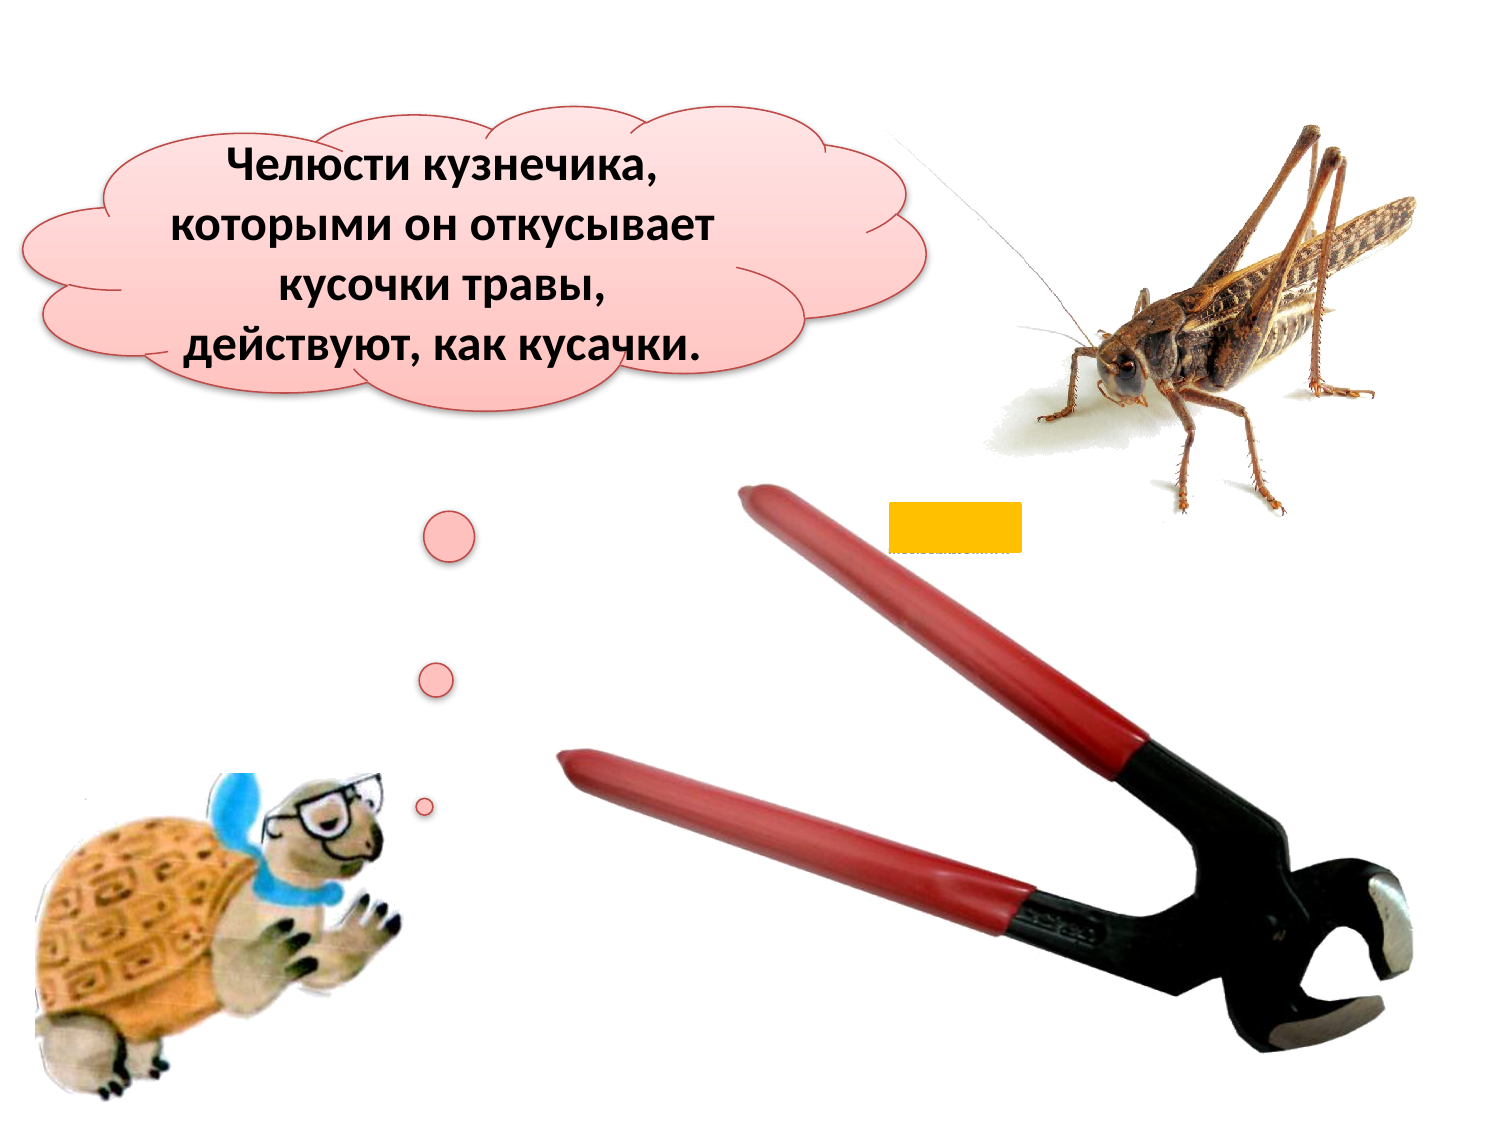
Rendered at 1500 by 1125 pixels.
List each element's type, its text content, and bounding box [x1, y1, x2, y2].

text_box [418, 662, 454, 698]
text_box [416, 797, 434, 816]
picture [515, 105, 1500, 1125]
picture [34, 773, 411, 1110]
text_box Челюсти кузнечика, которыми он откусывает кусочки травы, действуют, как кусачки. [422, 510, 476, 563]
text_box Челюсти кузнечика, которыми он откусывает кусочки травы, действуют, как кусачки. [21, 105, 873, 413]
